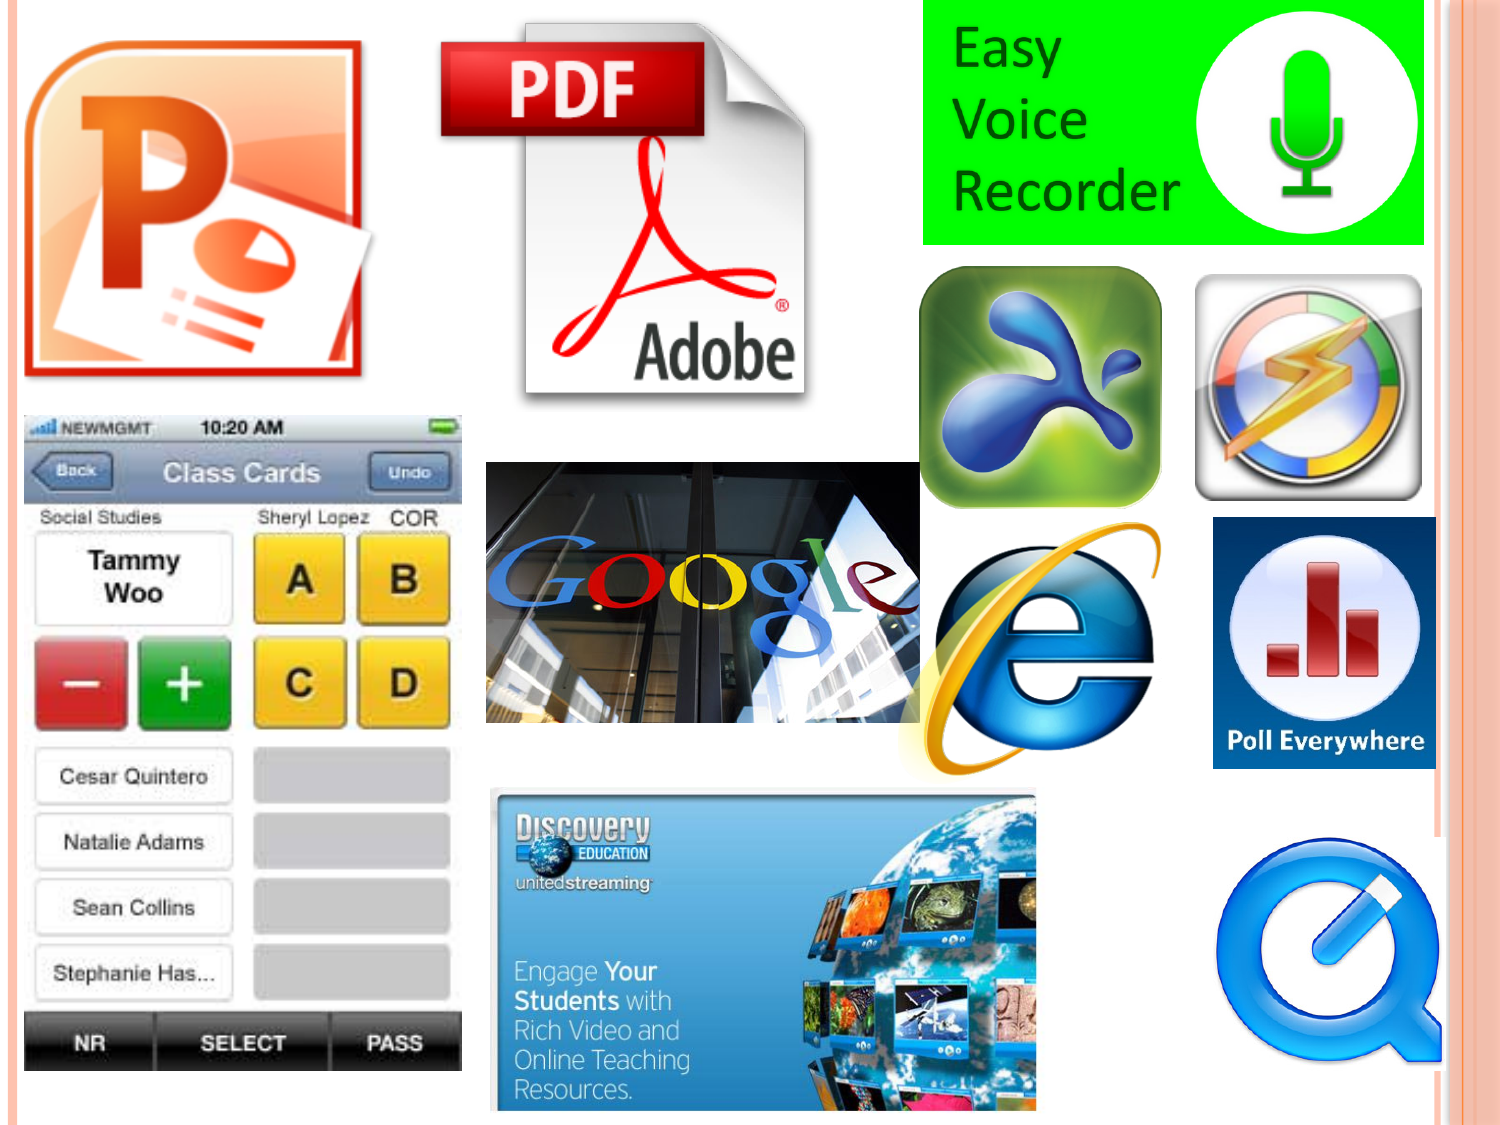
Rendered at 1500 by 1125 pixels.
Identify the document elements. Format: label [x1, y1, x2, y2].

picture [1195, 274, 1422, 501]
picture [490, 786, 1078, 1125]
picture [1212, 836, 1447, 1071]
picture [923, 0, 1425, 246]
picture [24, 39, 383, 399]
picture [24, 414, 463, 1071]
picture [1213, 516, 1437, 769]
picture [432, 10, 834, 412]
picture [485, 265, 1163, 785]
